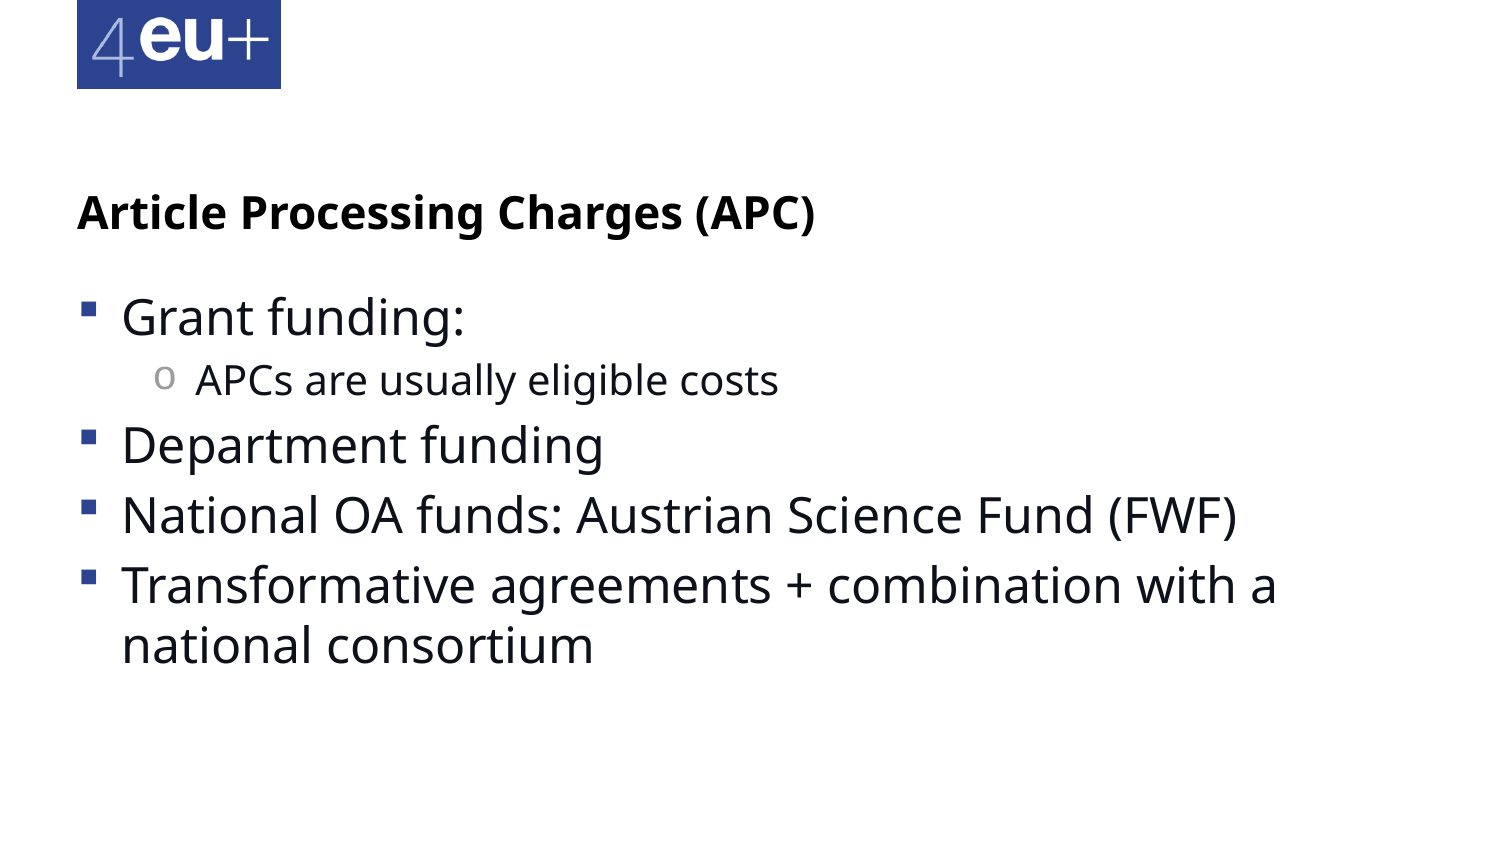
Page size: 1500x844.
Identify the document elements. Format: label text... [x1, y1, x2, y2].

list Grant funding: APCs are usually eligible costs Department funding National OA funds: Austrian Science Fund (FWF) Transformative agreements + combination with a national consortium [62, 277, 1439, 753]
picture [77, 0, 281, 89]
title Article Processing Charges (APC) [62, 176, 1439, 277]
